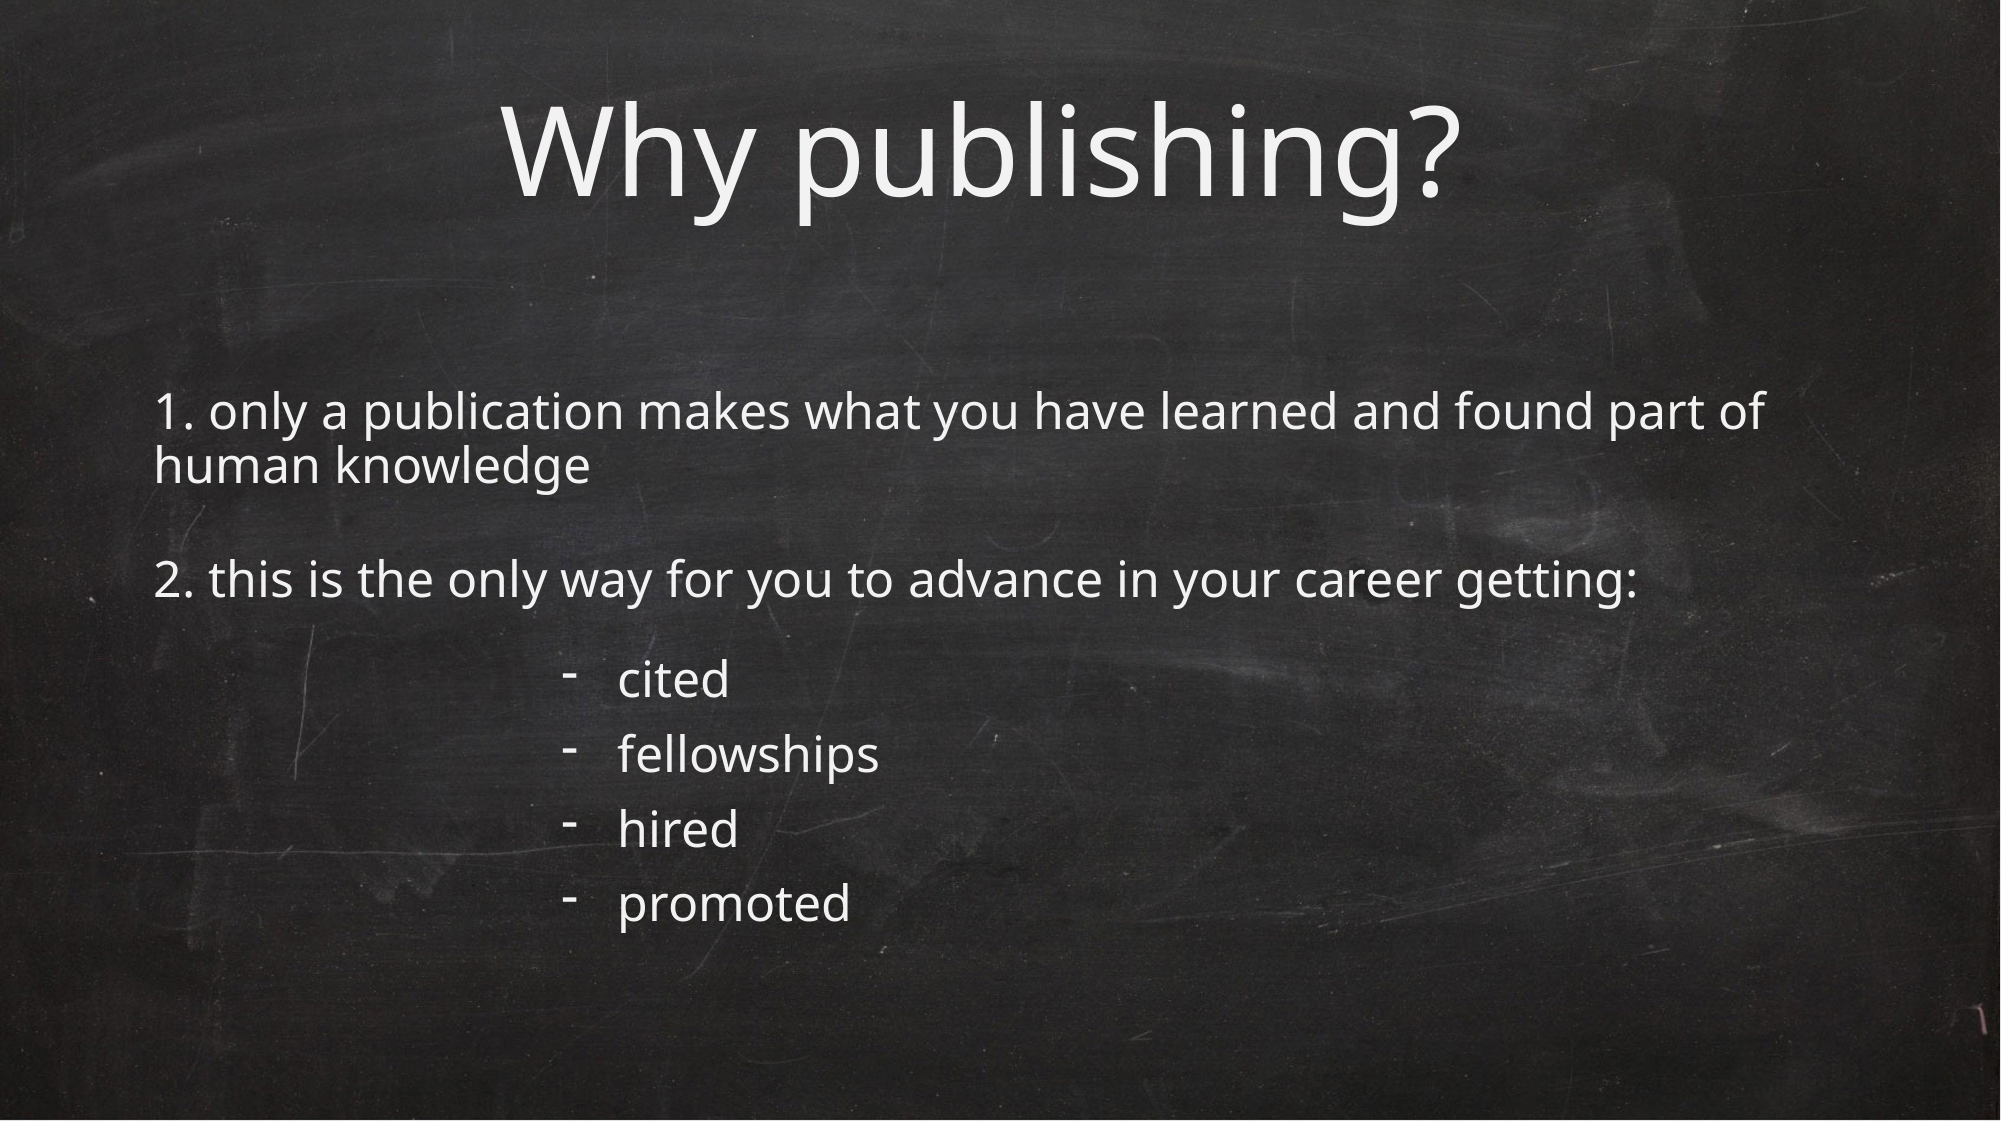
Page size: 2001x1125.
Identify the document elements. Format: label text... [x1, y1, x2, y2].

picture [0, 0, 2001, 1125]
title Why publishing? [231, 63, 1732, 232]
text_box cited fellowships hired promoted [546, 646, 961, 965]
text_box 2. this is the only way for you to advance in your career getting: [138, 547, 1911, 647]
subtitle 1. only a publication makes what you have learned and found part of human knowledge [138, 378, 1911, 528]
